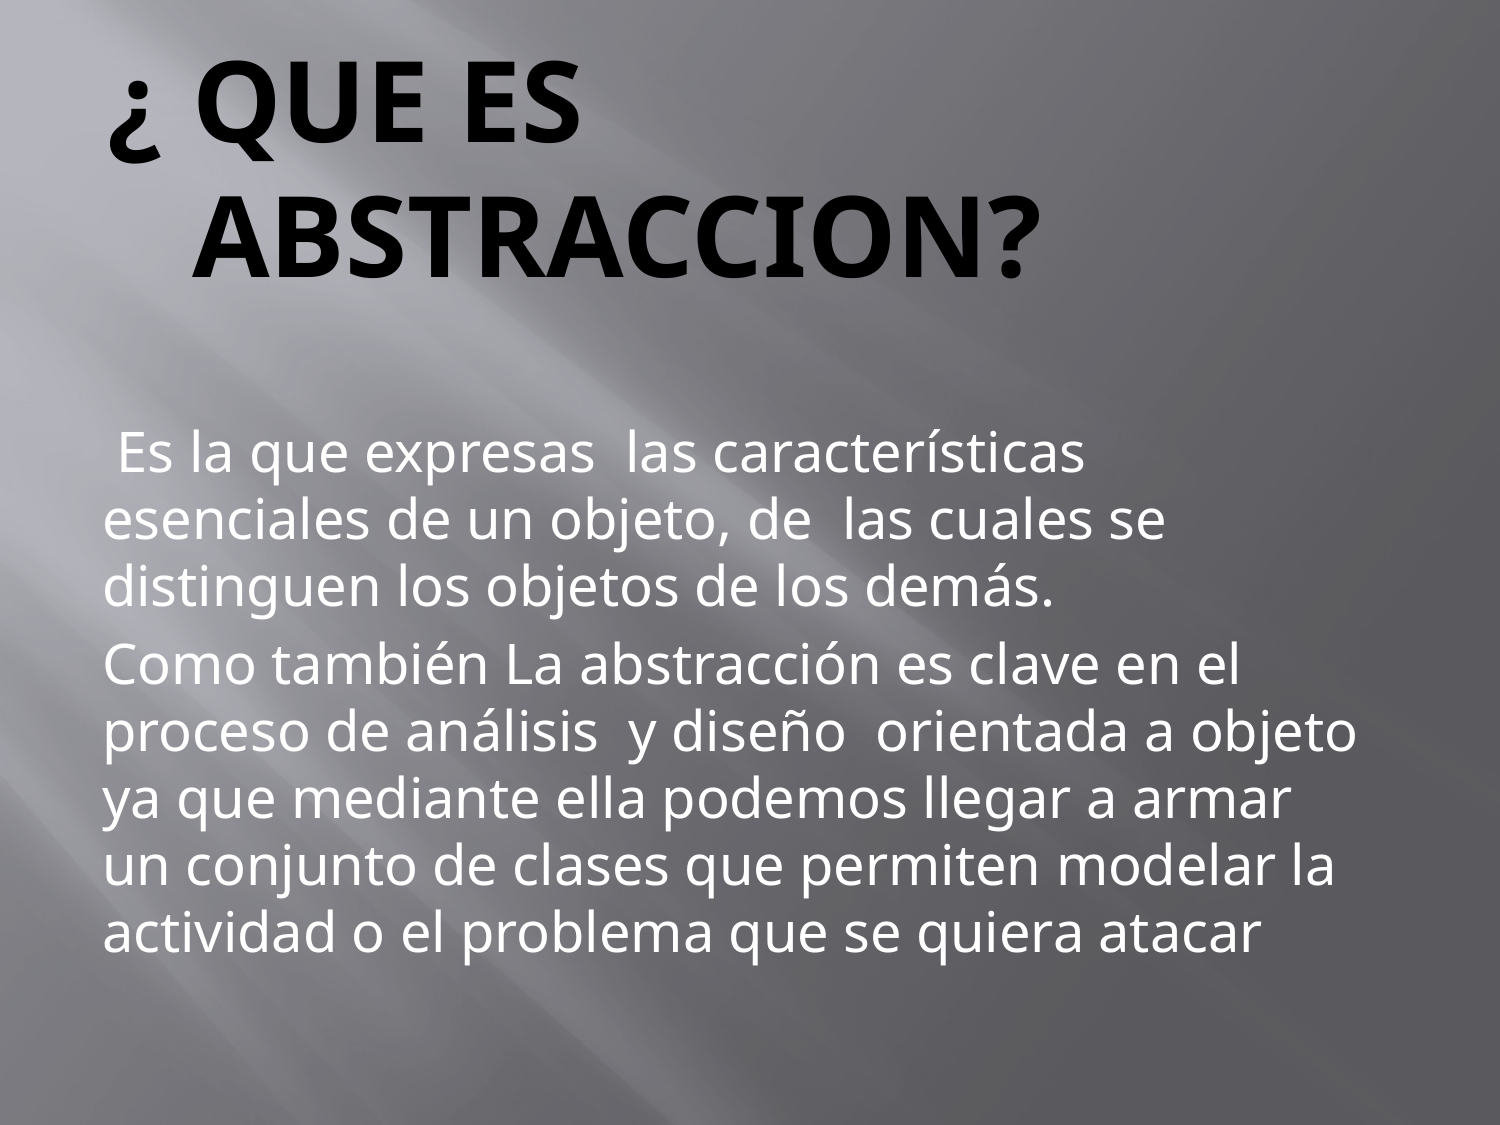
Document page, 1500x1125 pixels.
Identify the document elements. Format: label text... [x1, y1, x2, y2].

title ¿ QUE ES ABSTRACCION? [100, 0, 1389, 300]
subtitle Es la que expresas las características esenciales de un objeto, de las cuales se distinguen los objetos de los demás. Como también La abstracción es clave en el proceso de análisis y diseño orientada a objeto ya que mediante ella podemos llegar a armar un conjunto de clases que permiten modelar la actividad o el problema que se quiera atacar [87, 408, 1376, 1024]
